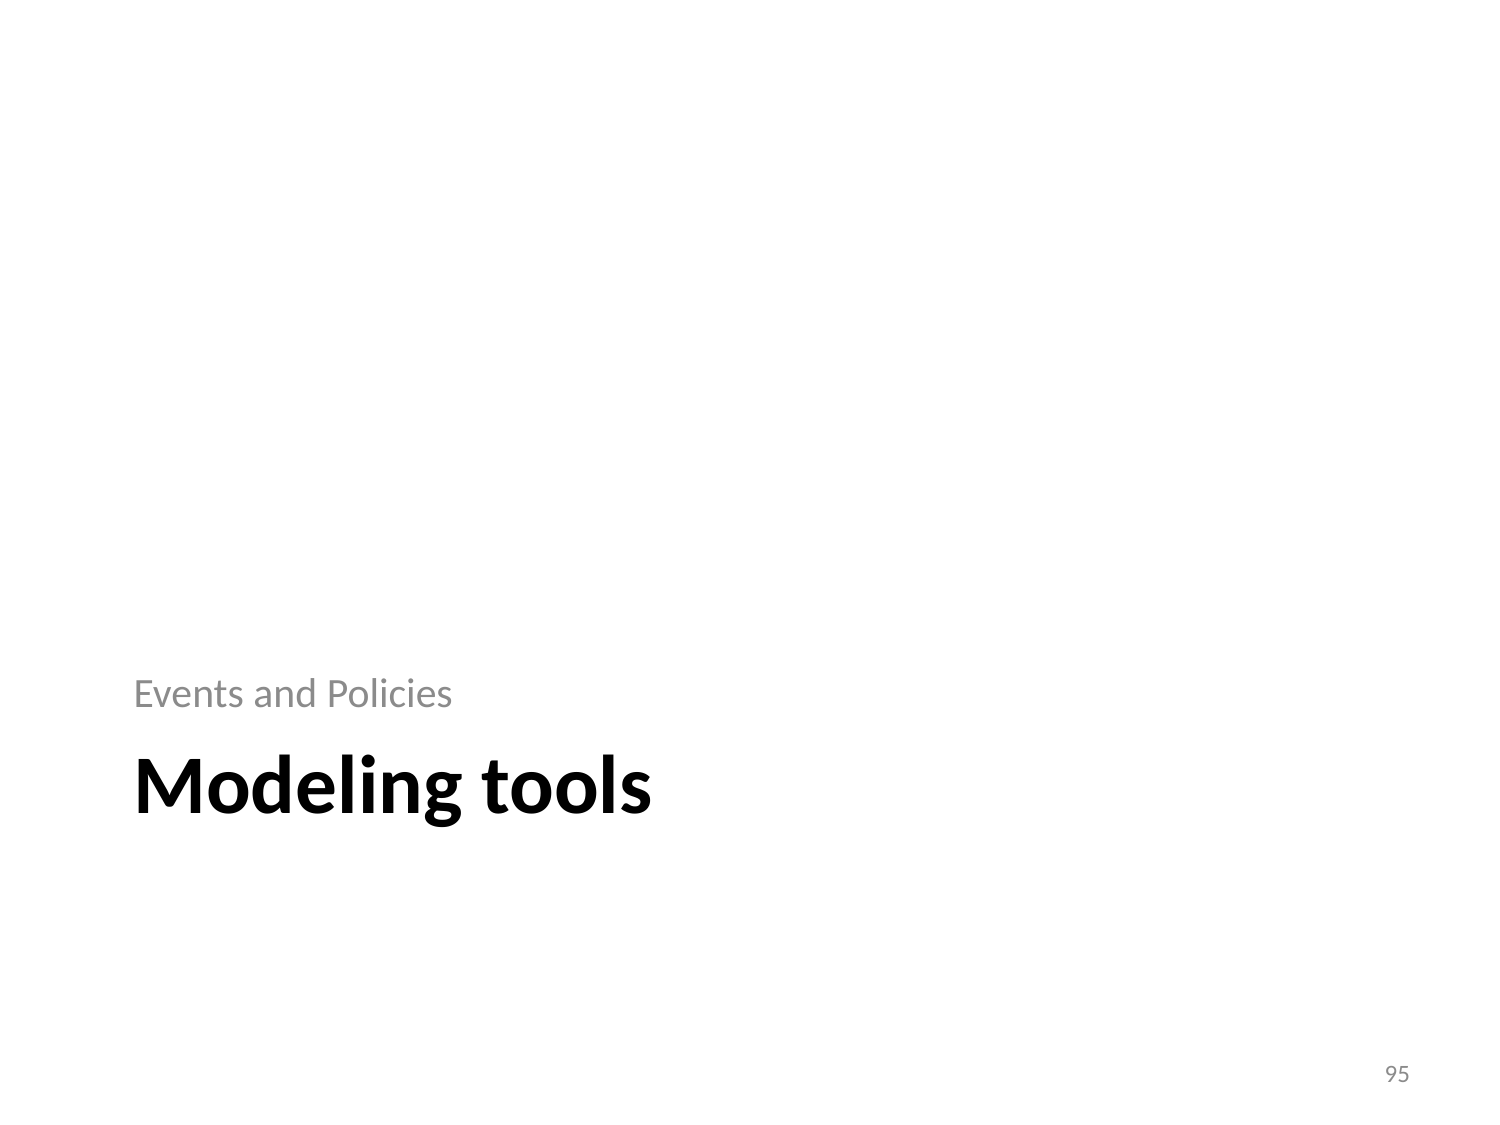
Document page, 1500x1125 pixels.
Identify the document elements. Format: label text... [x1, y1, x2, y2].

list Events and Policies [118, 476, 1394, 723]
title Modeling tools [118, 723, 1394, 947]
slide_number 95 [1074, 1042, 1425, 1103]
